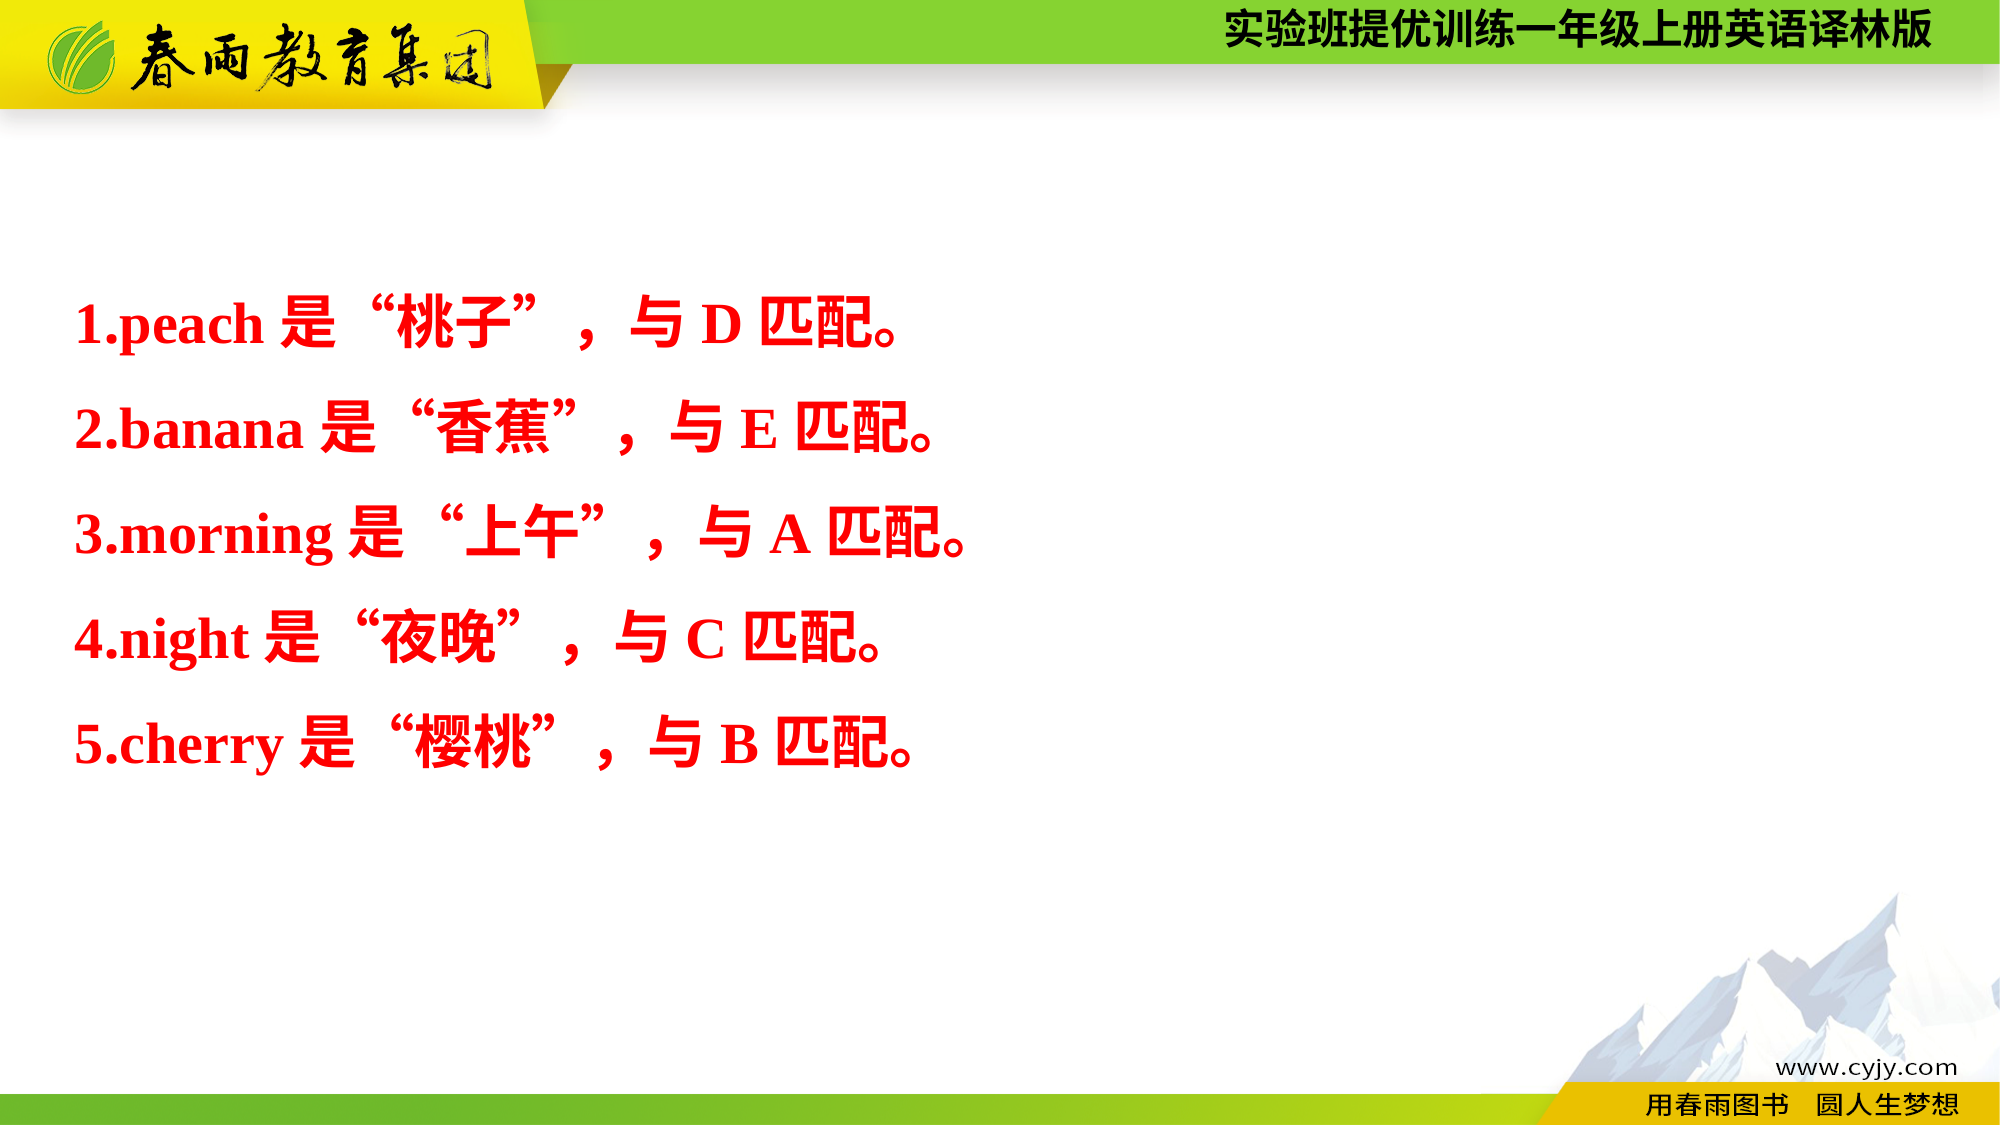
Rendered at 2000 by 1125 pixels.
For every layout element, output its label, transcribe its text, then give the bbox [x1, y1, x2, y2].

picture [0, 0, 2000, 1125]
list 1.peach是“桃子”，与D匹配。 2.banana是“香蕉”，与E匹配。 3.morning是“上午”，与A匹配。 4.night是“夜晚”，与C匹配。 5.cherry是“樱桃”，与B匹配。 [59, 243, 1944, 789]
